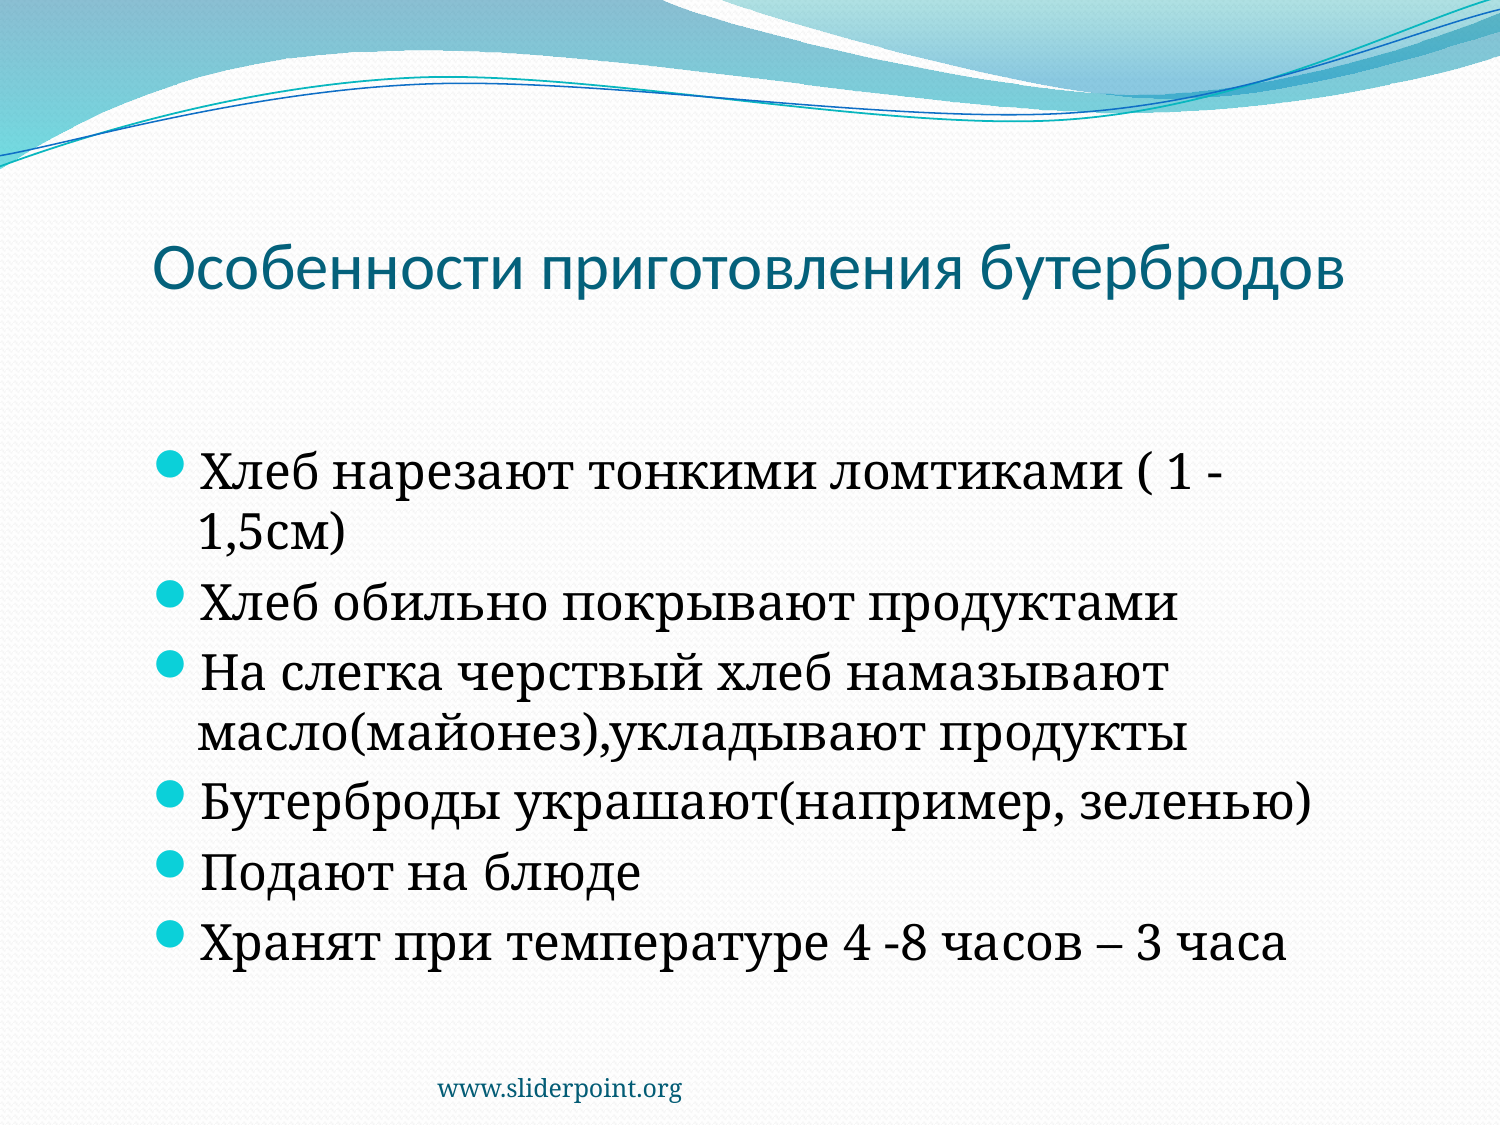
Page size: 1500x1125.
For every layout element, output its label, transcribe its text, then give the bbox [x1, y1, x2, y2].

list Хлеб нарезают тонкими ломтиками ( 1 - 1,5см) Хлеб обильно покрывают продуктами На слегка черствый хлеб намазывают масло(майонез),укладывают продукты Бутерброды украшают(например, зеленью) Подают на блюде Хранят при температуре 4 -8 часов – 3 часа [137, 432, 1400, 999]
title Особенности приготовления бутербродов [74, 115, 1426, 304]
footer www.sliderpoint.org [437, 1042, 988, 1103]
